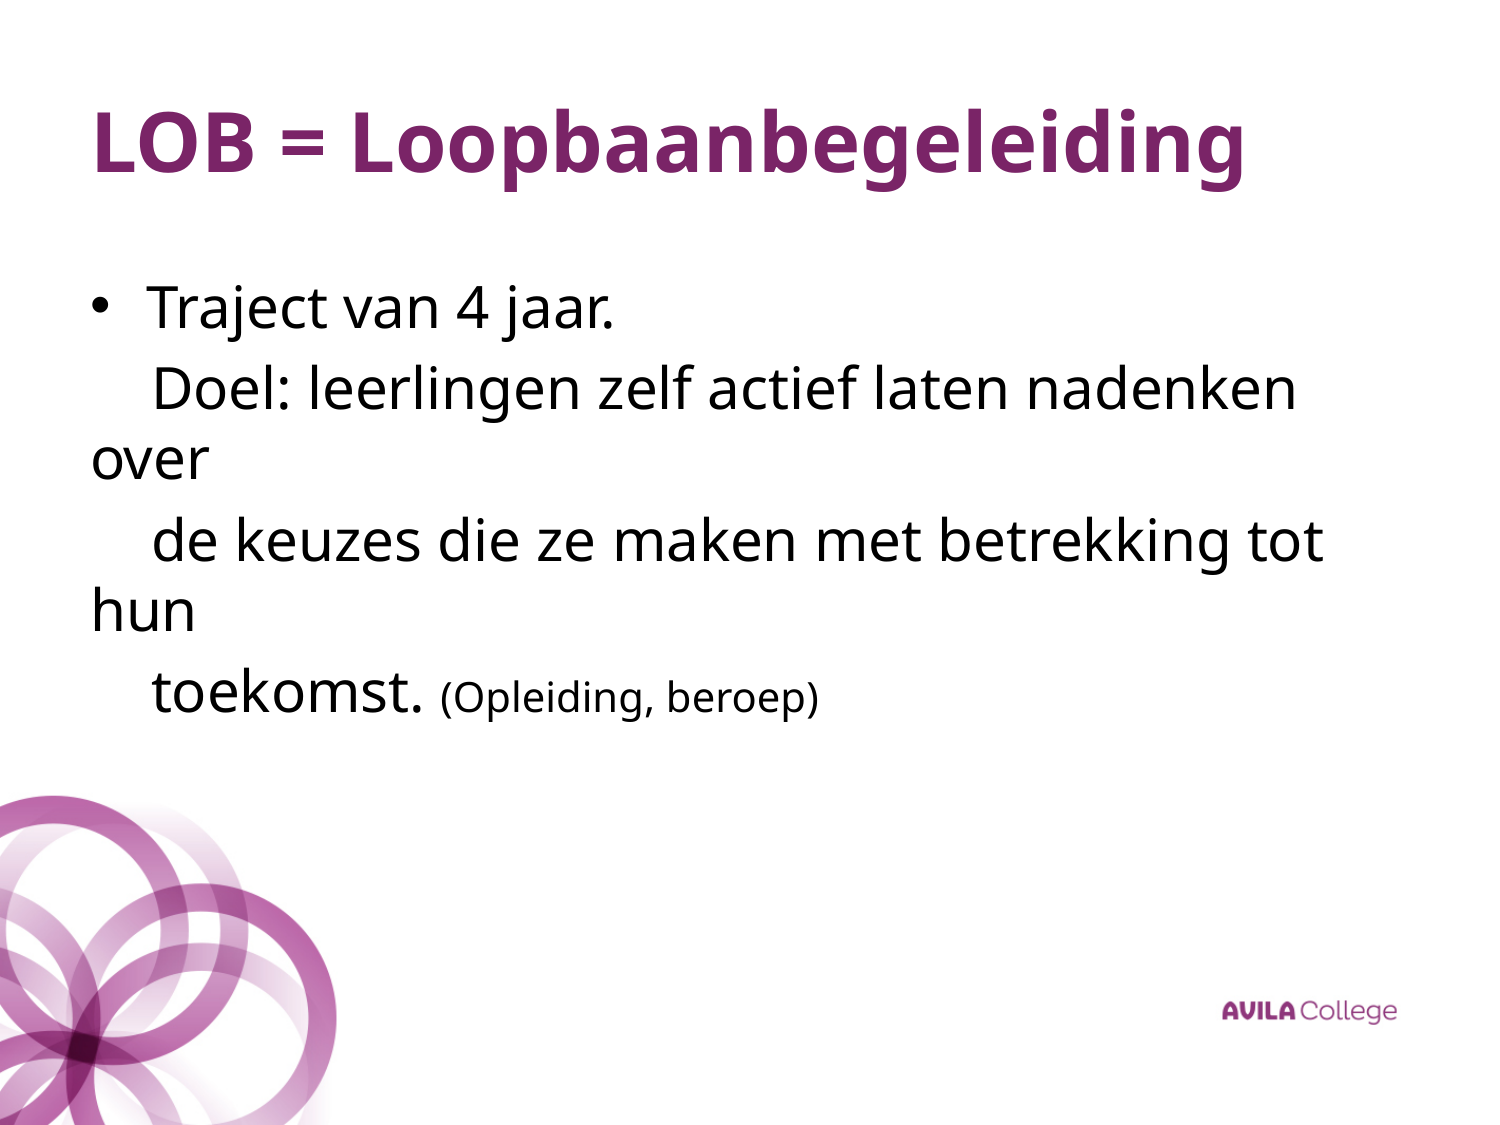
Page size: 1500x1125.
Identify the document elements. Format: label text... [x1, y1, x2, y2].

picture [0, 0, 1500, 1125]
title LOB = Loopbaanbegeleiding [75, 45, 1425, 233]
list Traject van 4 jaar. Doel: leerlingen zelf actief laten nadenken over de keuzes die ze maken met betrekking tot hun toekomst. (Opleiding, beroep) [75, 262, 1425, 1005]
